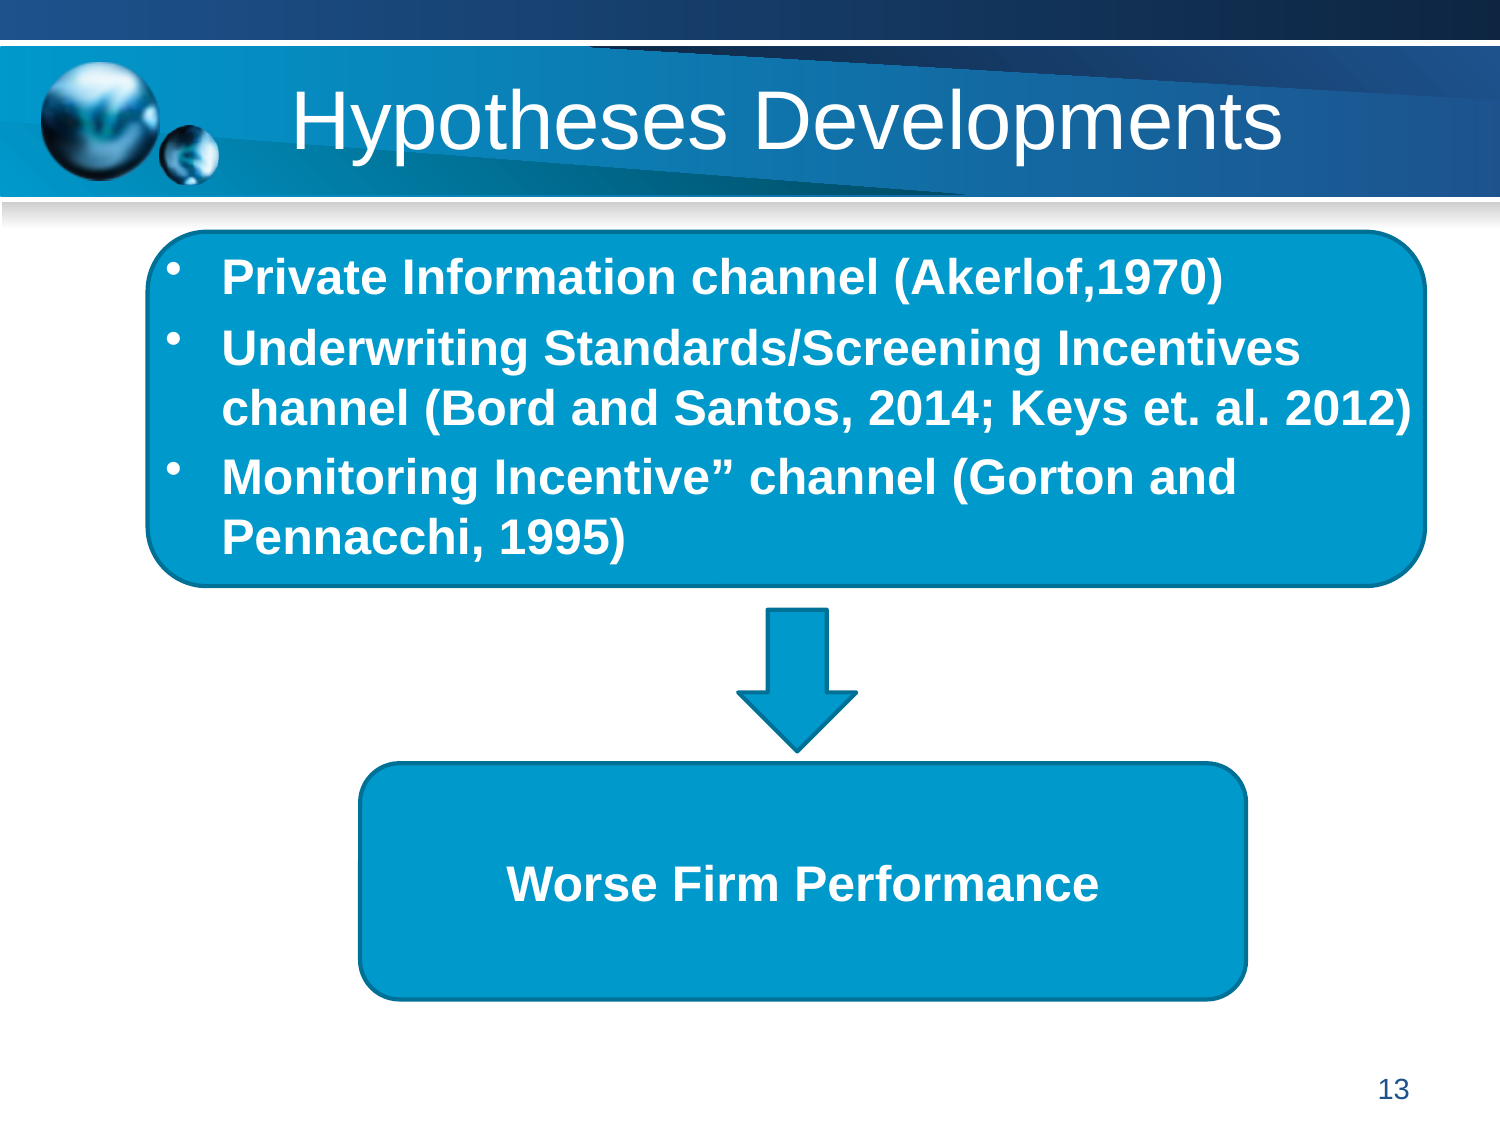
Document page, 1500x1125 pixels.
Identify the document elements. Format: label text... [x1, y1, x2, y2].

text_box Worse Firm Performance [357, 761, 1249, 1002]
title Hypotheses Developments [275, 45, 1363, 188]
list Private Information channel (Akerlof,1970) Underwriting Standards/Screening Incentives channel (Bord and Santos, 2014; Keys et. al. 2012) Monitoring Incentive” channel (Gorton and Pennacchi, 1995) [150, 237, 1500, 1050]
picture [42, 63, 159, 180]
picture [160, 126, 218, 184]
text_box [177, 229, 1395, 237]
text_box [145, 267, 150, 551]
slide_number 13 [1074, 1062, 1425, 1103]
text_box [736, 607, 859, 754]
